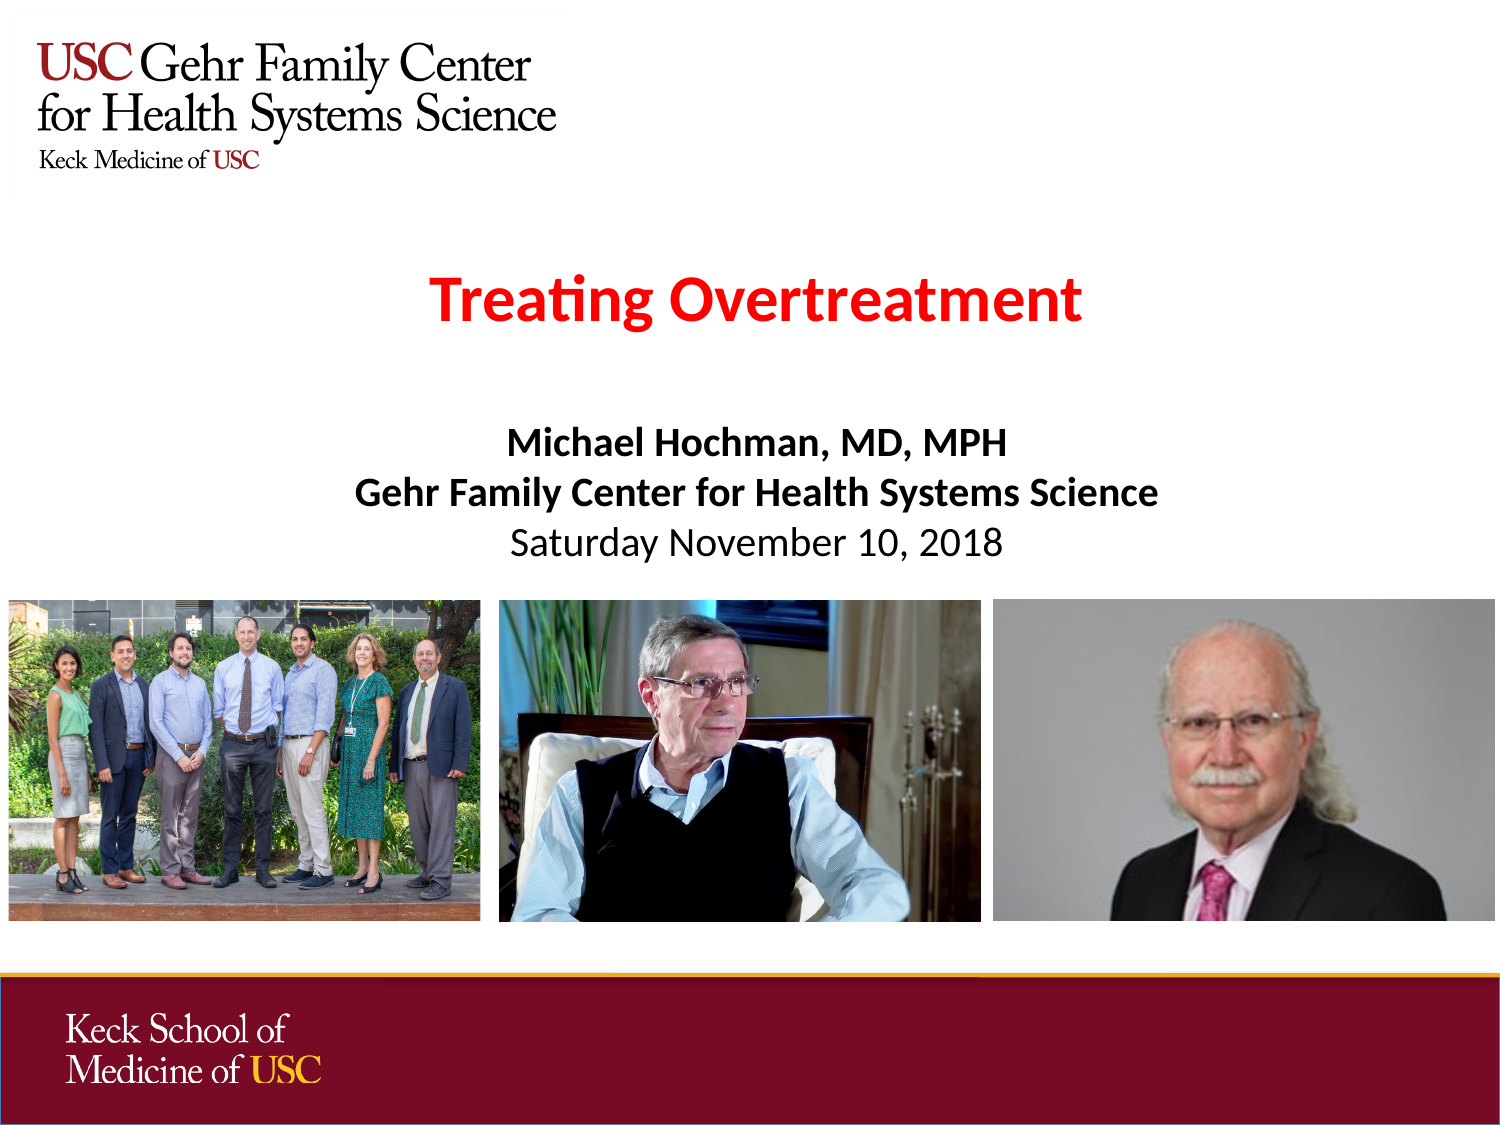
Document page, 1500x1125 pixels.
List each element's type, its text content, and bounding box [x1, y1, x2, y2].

picture [993, 599, 1495, 922]
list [12, 12, 571, 201]
picture [8, 600, 481, 921]
picture [499, 600, 981, 922]
title Treating Overtreatment Michael Hochman, MD, MPH Gehr Family Center for Health Systems Science Saturday November 10, 2018 [82, 212, 1433, 688]
